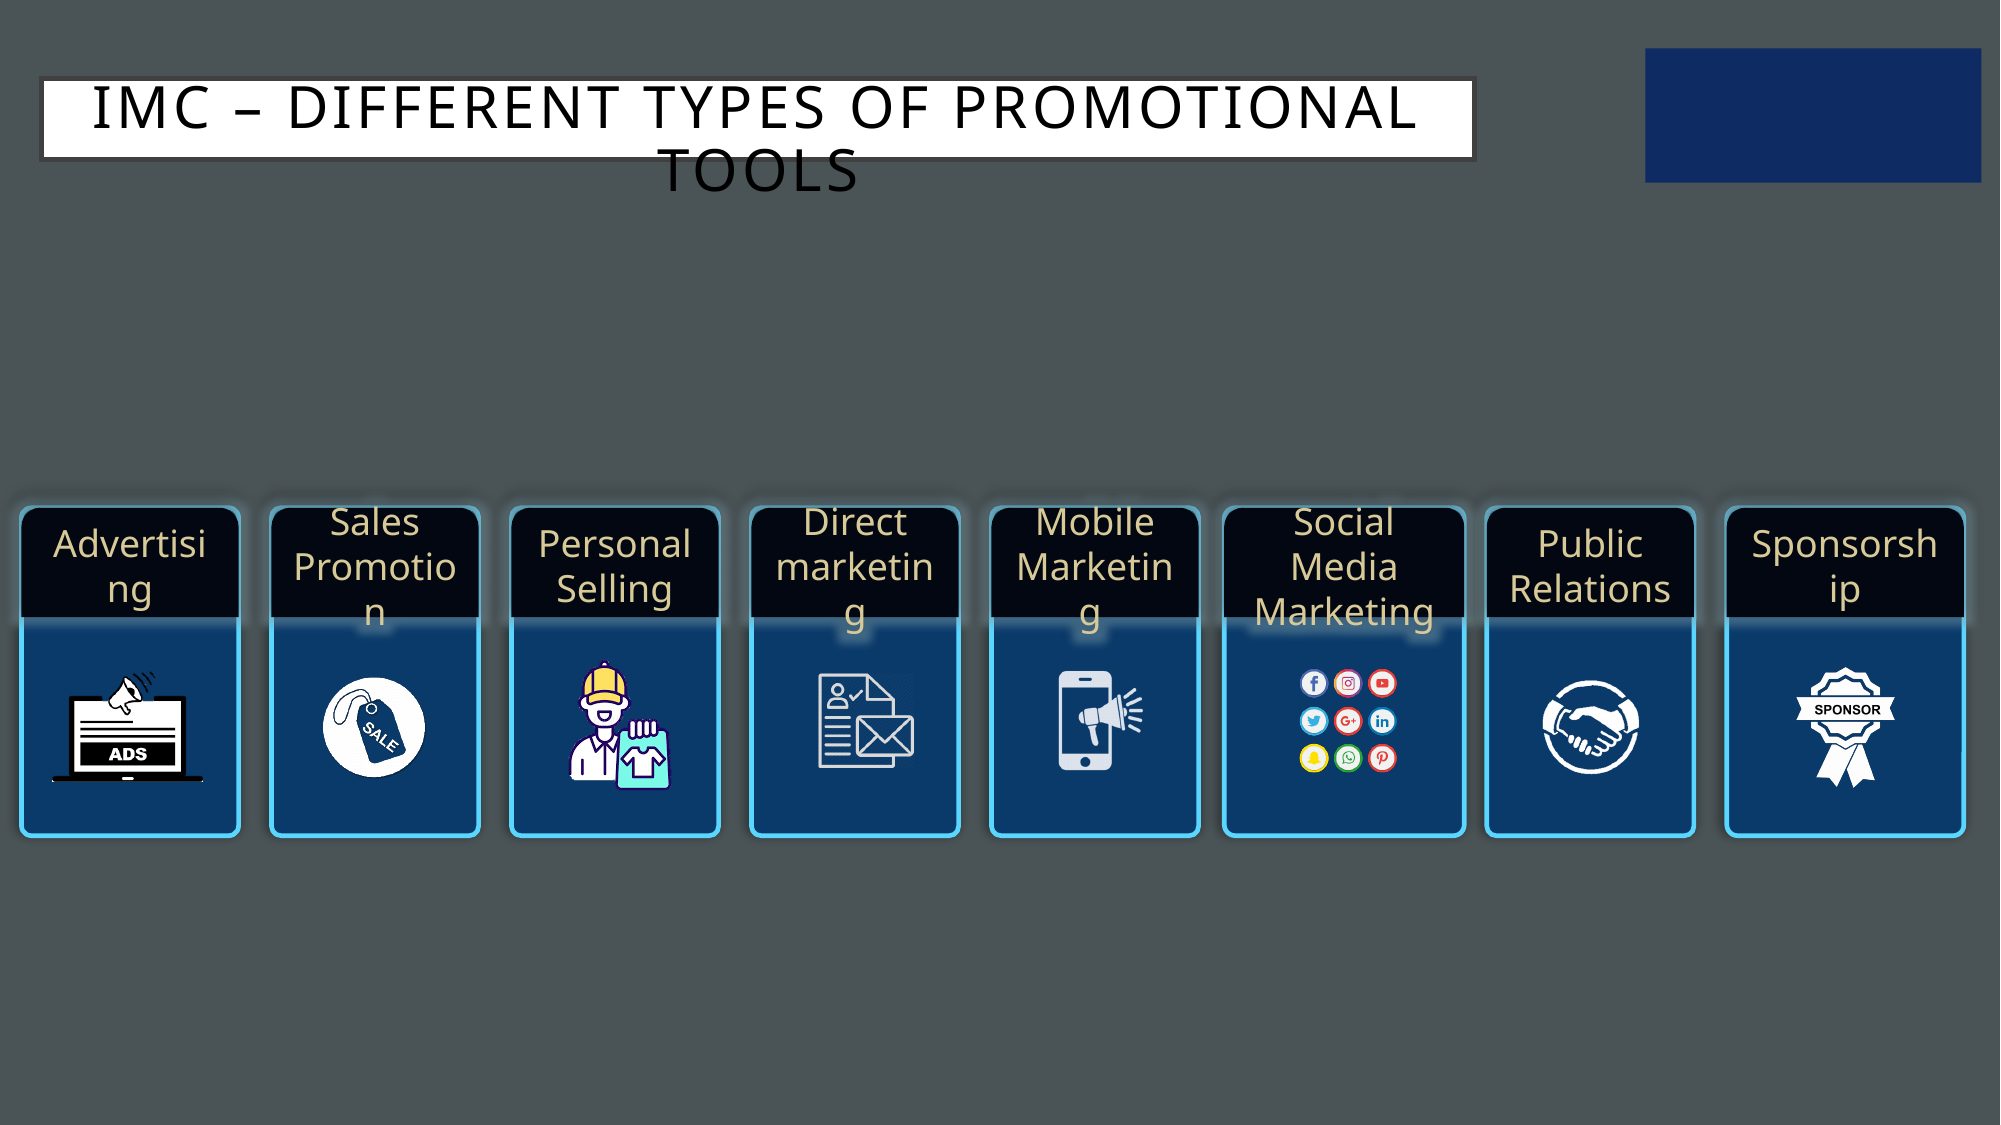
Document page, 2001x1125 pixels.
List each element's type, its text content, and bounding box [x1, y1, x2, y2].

picture [52, 671, 203, 782]
text_box Social Media Marketing [1223, 506, 1466, 619]
text_box [1224, 632, 1465, 836]
text_box [1726, 633, 1964, 836]
text_box [1644, 47, 1982, 184]
picture [1290, 663, 1406, 778]
text_box Public Relations [1485, 506, 1695, 619]
text_box [271, 631, 479, 836]
text_box [511, 632, 719, 836]
text_box Mobile Marketing [990, 506, 1200, 619]
text_box Sponsorship [1725, 506, 1965, 619]
picture [317, 672, 430, 783]
text_box [751, 632, 959, 836]
text_box [991, 632, 1199, 836]
text_box Personal Selling [510, 506, 720, 619]
picture [526, 634, 702, 816]
picture [1783, 665, 1908, 790]
title IMC – Different types of promotional tools [39, 76, 1477, 162]
text_box [21, 631, 239, 836]
picture [1526, 660, 1655, 790]
text_box Advertising [20, 506, 240, 619]
text_box [1486, 632, 1694, 836]
text_box Sales Promotion [270, 506, 480, 619]
text_box Direct marketing [750, 506, 960, 619]
picture [1045, 665, 1156, 776]
picture [817, 672, 915, 769]
picture [1685, 51, 1984, 187]
